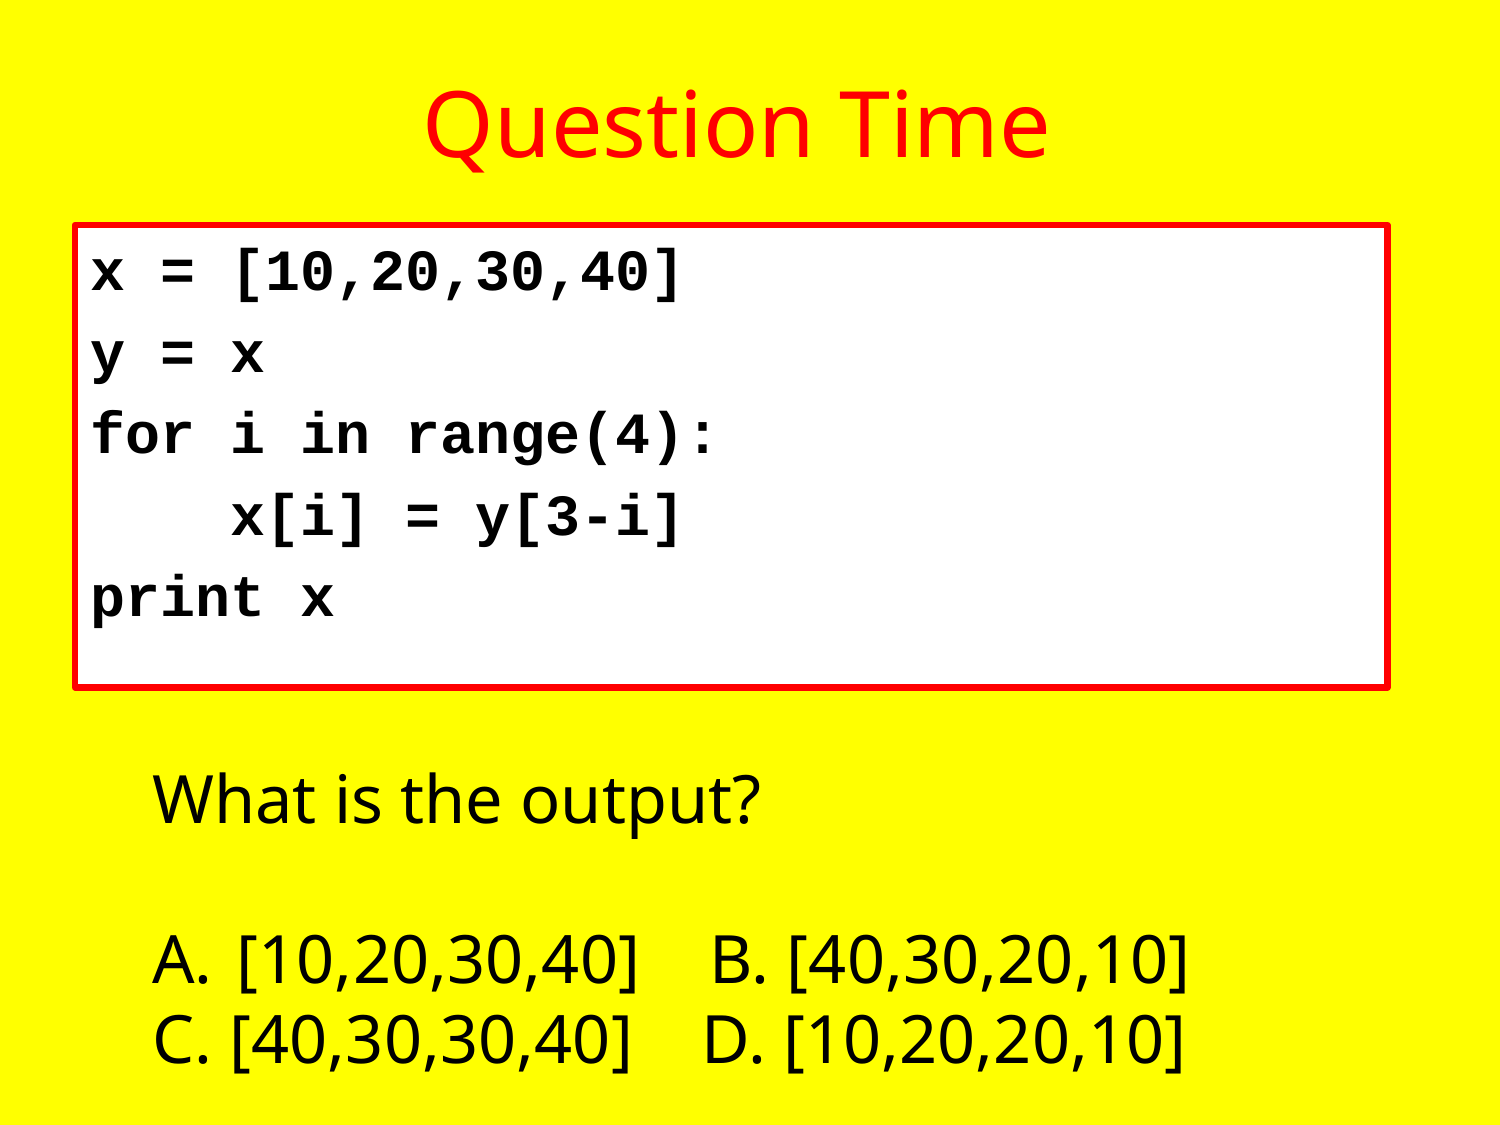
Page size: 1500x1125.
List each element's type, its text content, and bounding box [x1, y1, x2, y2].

subtitle x = [10,20,30,40] y = x for i in range(4): x[i] = y[3-i] print x [75, 224, 1388, 688]
title Question Time [99, 0, 1375, 224]
text_box What is the output? [10,20,30,40] B. [40,30,20,10] C. [40,30,30,40] D. [10,20,20,10] [137, 749, 1500, 1125]
